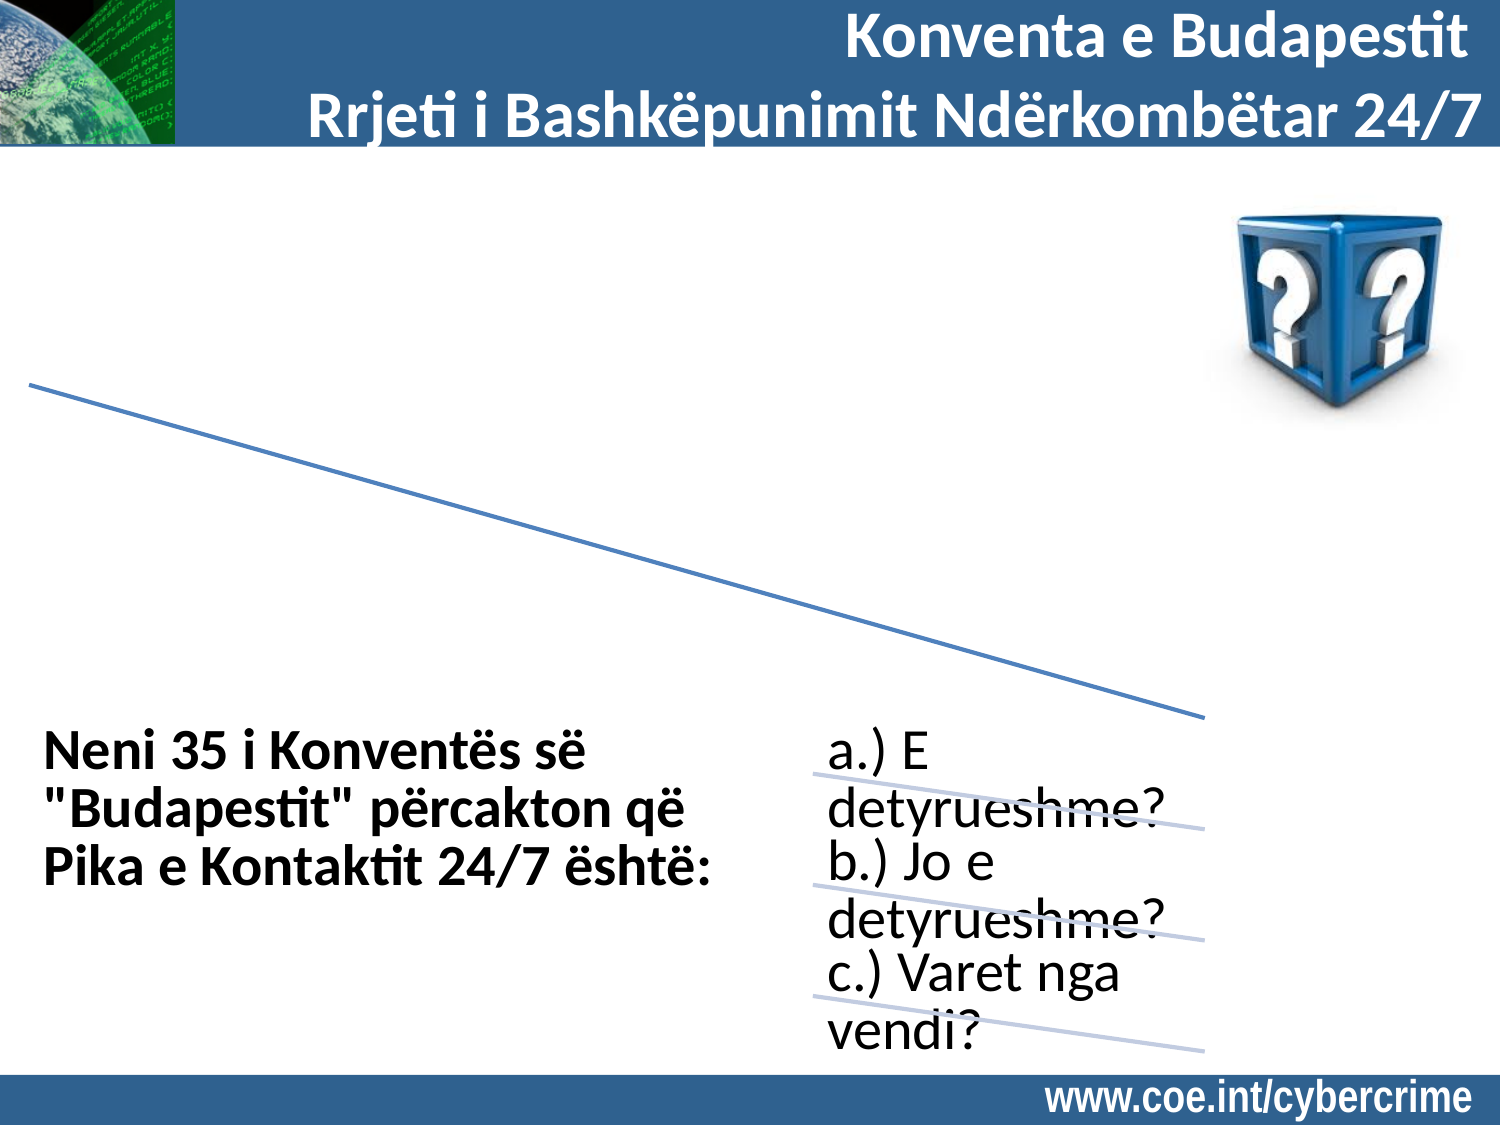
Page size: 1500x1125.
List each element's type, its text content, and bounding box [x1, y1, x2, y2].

picture [1189, 154, 1481, 445]
text_box Konventa e Budapestit Rrjeti i Bashkëpunimit Ndërkombëtar 24/7 [177, 0, 1500, 149]
text_box www.coe.int/cybercrime [1030, 1059, 1500, 1125]
picture [0, 0, 175, 144]
text_box [0, 1073, 1030, 1125]
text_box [28, 384, 1205, 1052]
